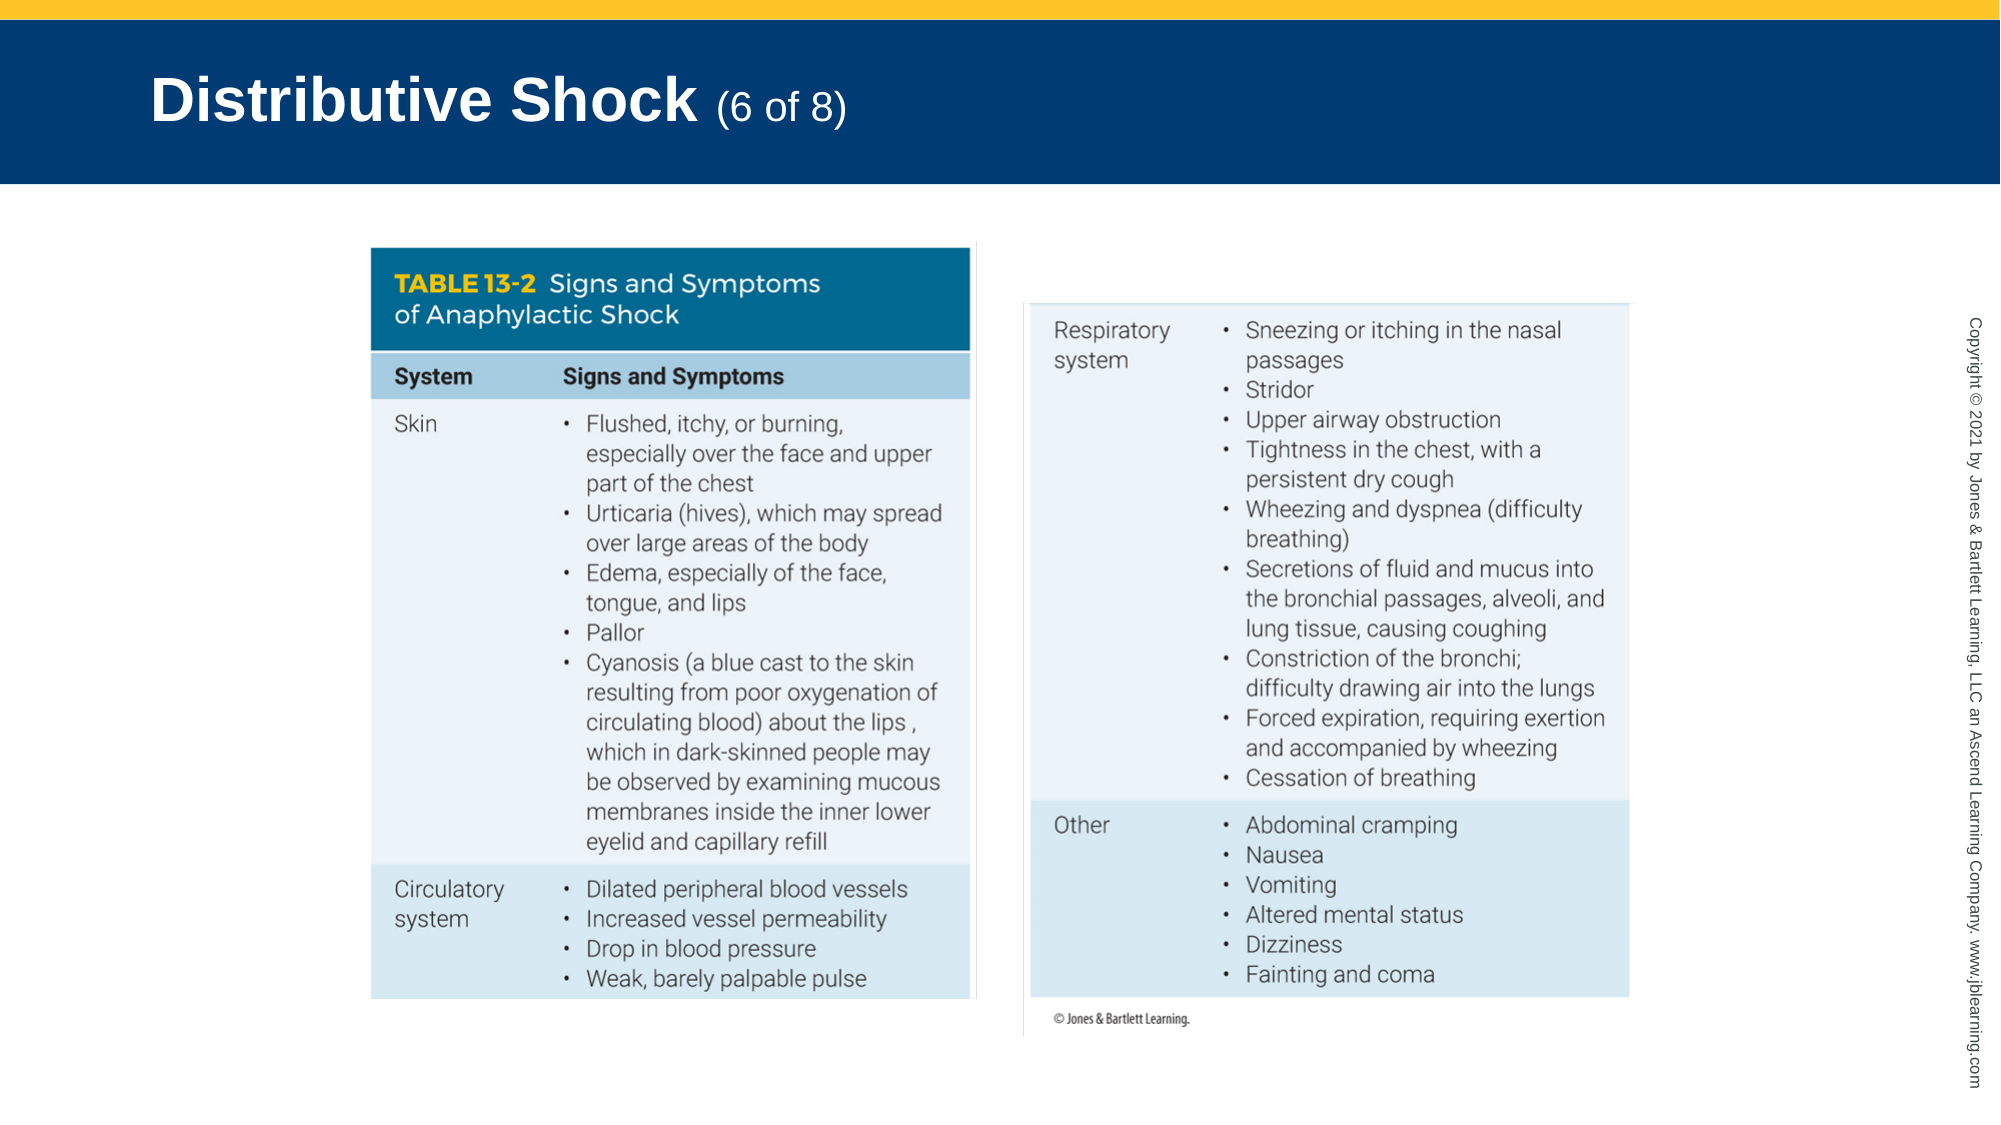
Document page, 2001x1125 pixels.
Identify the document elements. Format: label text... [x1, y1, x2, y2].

picture [364, 242, 1636, 1036]
title Distributive Shock (6 of 8) [0, 19, 2000, 185]
